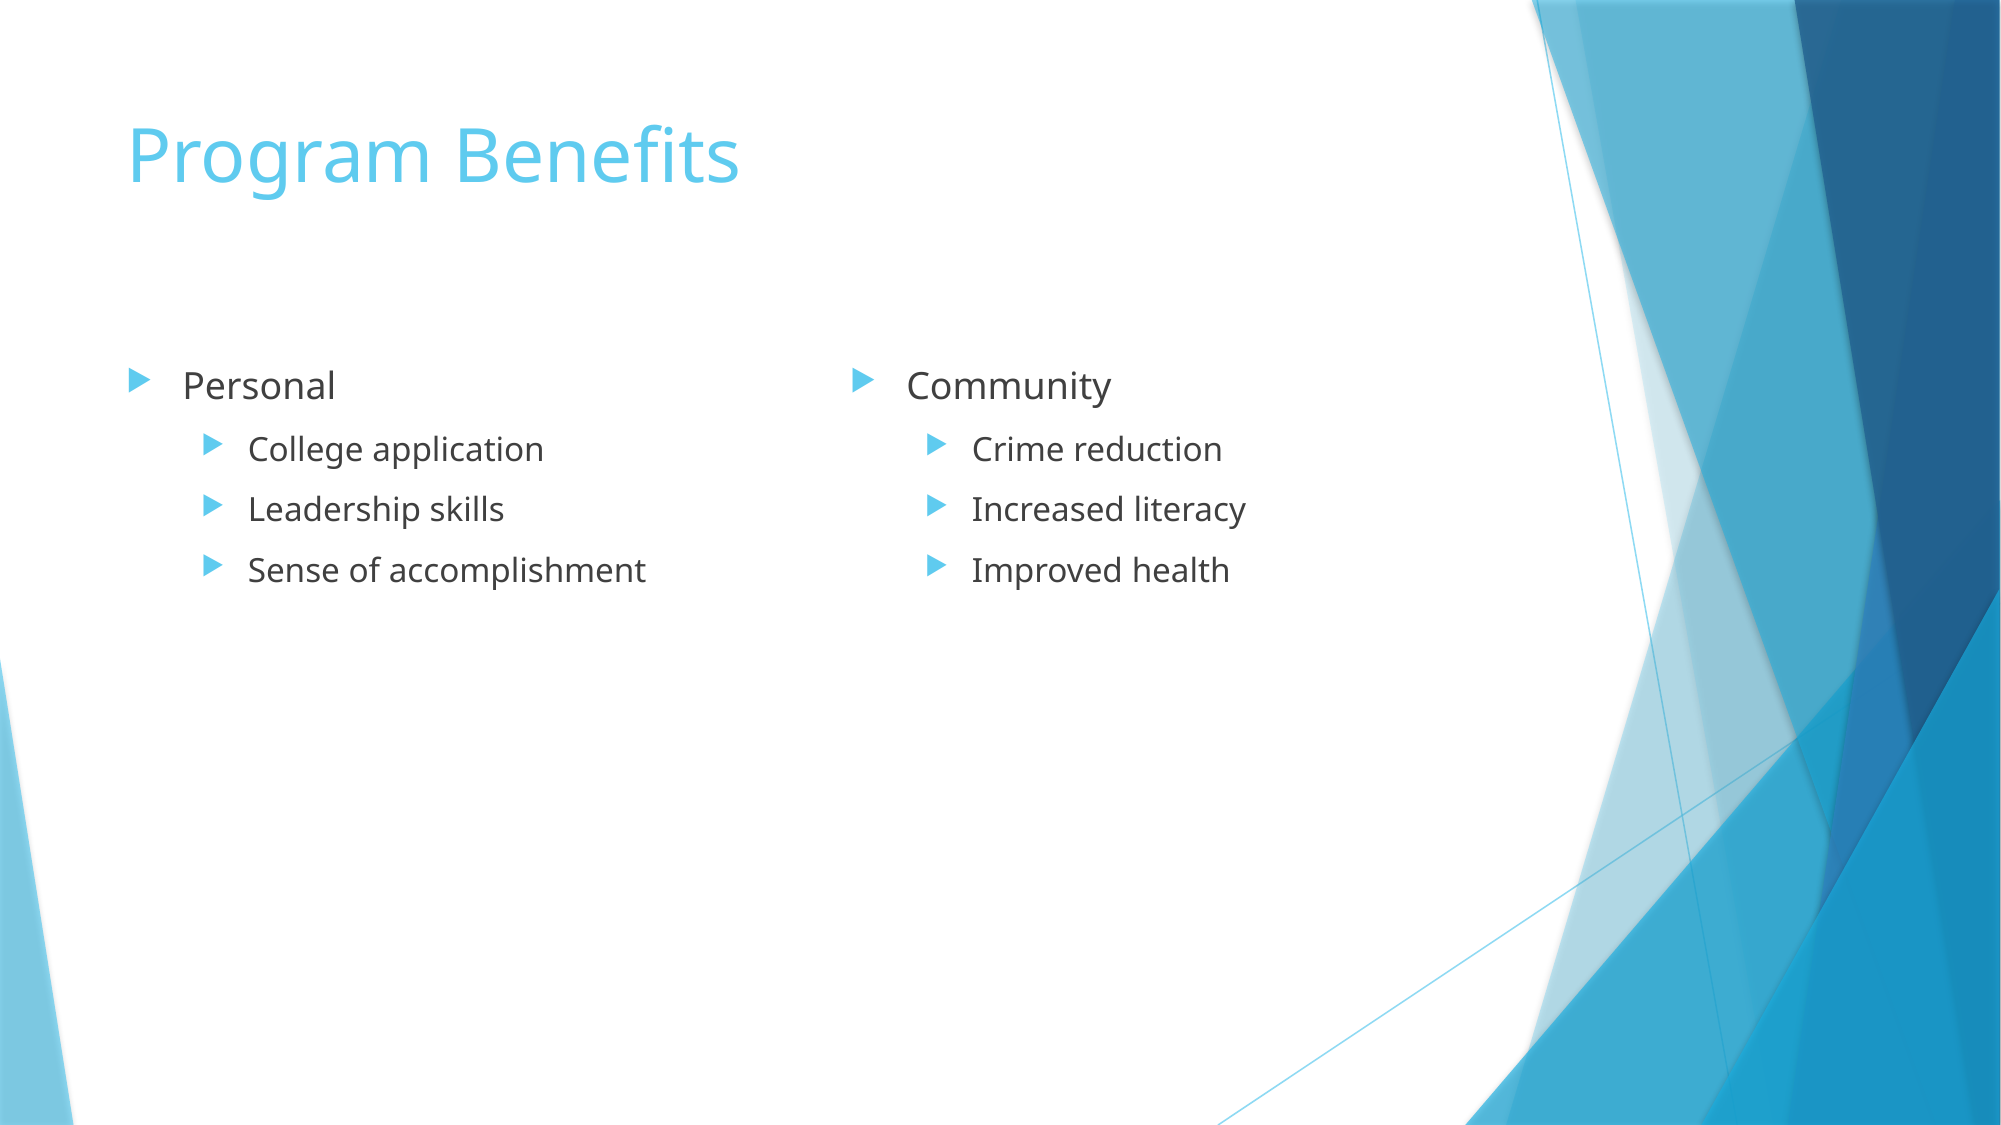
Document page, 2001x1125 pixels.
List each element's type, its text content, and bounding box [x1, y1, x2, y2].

list Community Crime reduction Increased literacy Improved health [834, 354, 1522, 992]
list Personal College application Leadership skills Sense of accomplishment [111, 354, 798, 992]
title Program Benefits [111, 99, 1522, 317]
